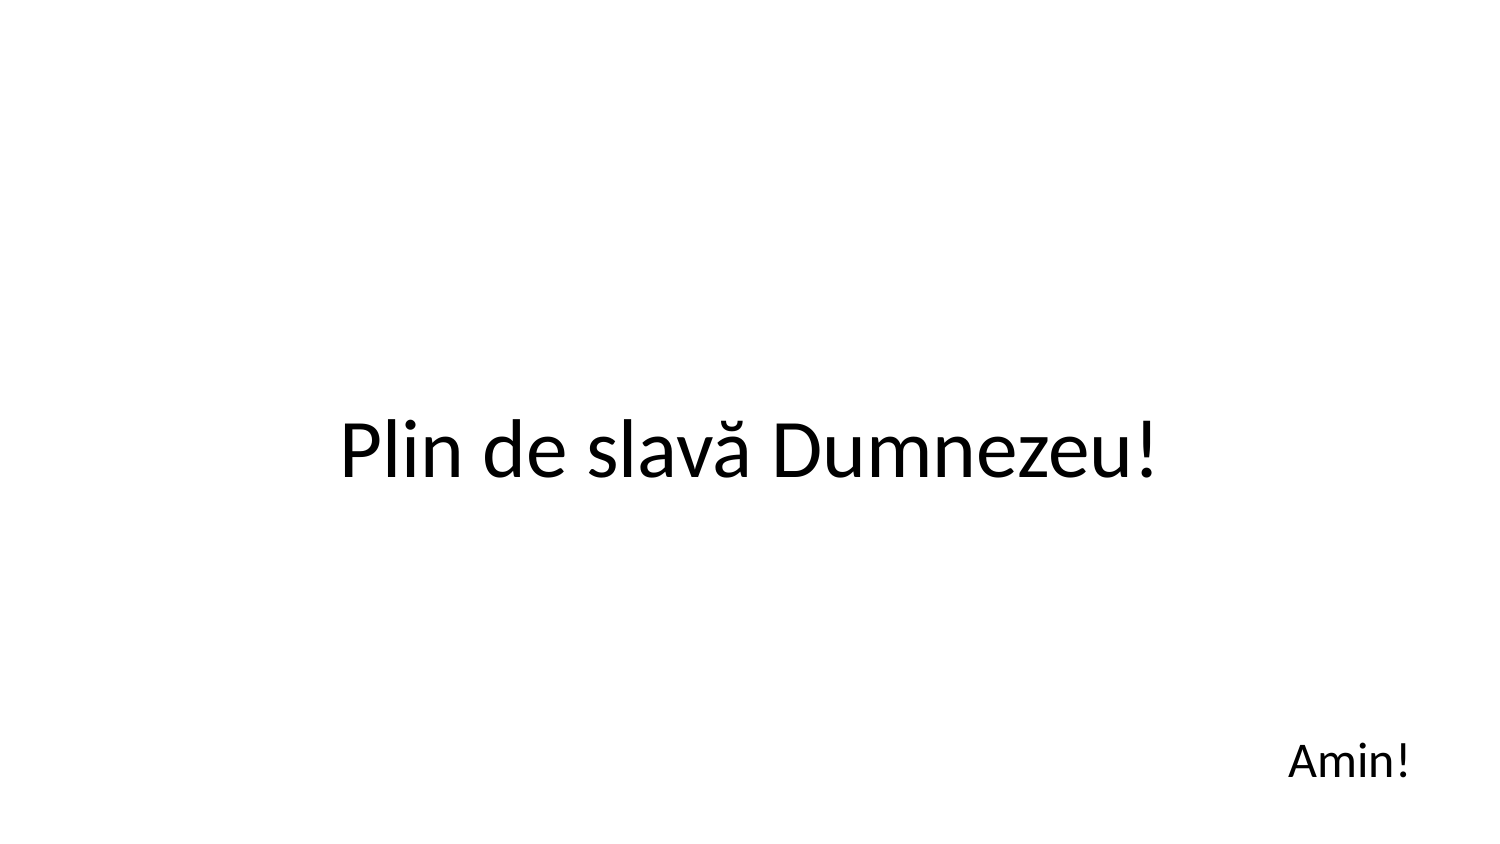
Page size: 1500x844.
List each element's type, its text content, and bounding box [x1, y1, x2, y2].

text_box Plin de slavă Dumnezeu! [324, 341, 1176, 502]
text_box Amin! [1273, 674, 1427, 795]
